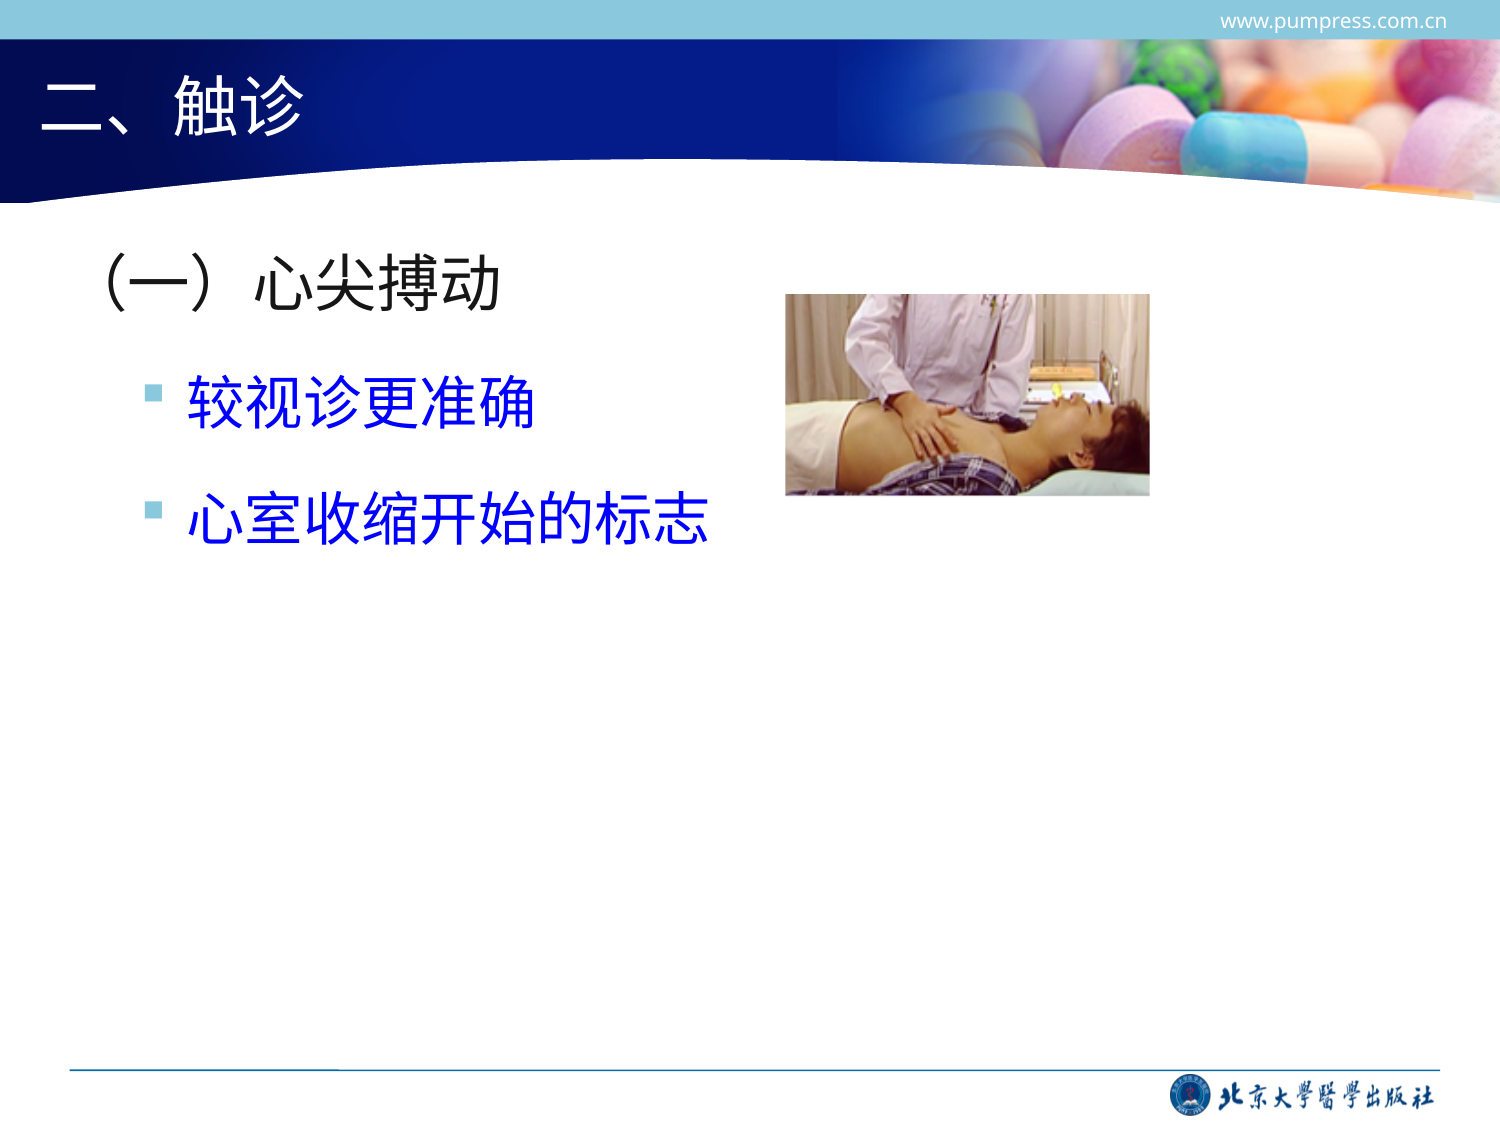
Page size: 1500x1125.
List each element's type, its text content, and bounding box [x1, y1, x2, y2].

title 二、触诊 [23, 58, 1349, 152]
picture [785, 294, 1150, 498]
list （一）心尖搏动 较视诊更准确 心室收缩开始的标志 [49, 198, 1463, 1026]
slide_number www.pumpress.com.cn [1024, 0, 1463, 38]
picture [1170, 1074, 1436, 1118]
picture [0, 40, 1500, 203]
